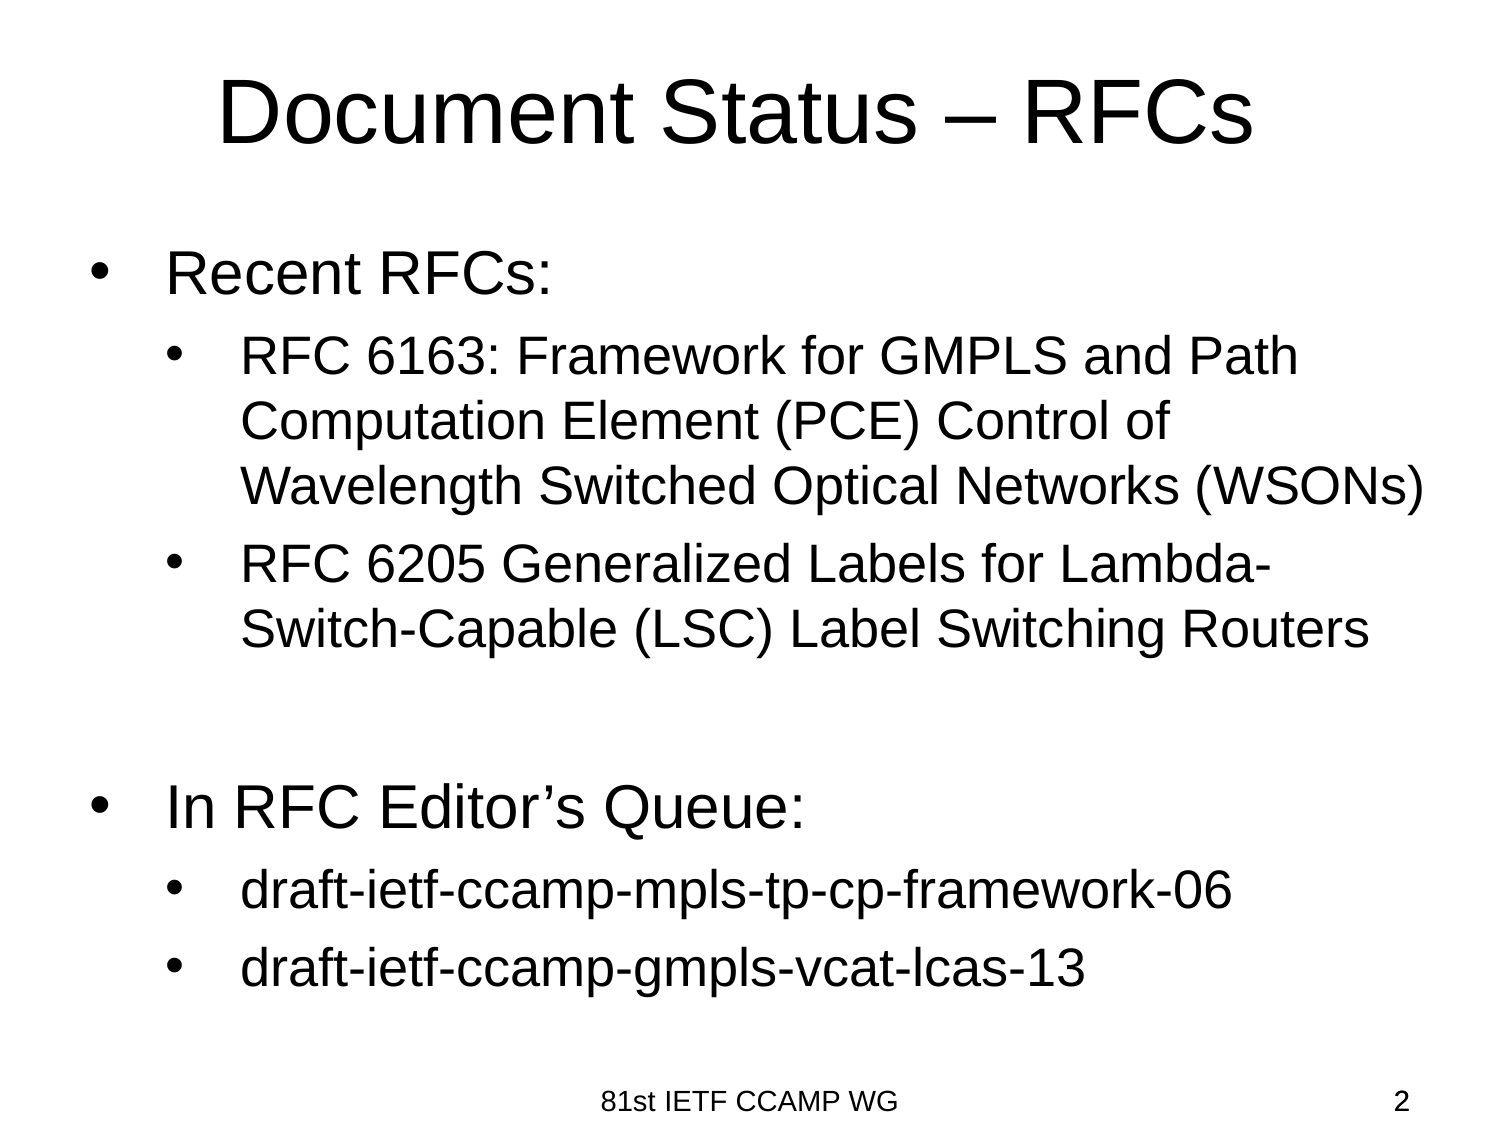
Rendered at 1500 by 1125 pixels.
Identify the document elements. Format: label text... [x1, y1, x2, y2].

list Recent RFCs: RFC 6163: Framework for GMPLS and Path Computation Element (PCE) Control of Wavelength Switched Optical Networks (WSONs) RFC 6205 Generalized Labels for Lambda-Switch-Capable (LSC) Label Switching Routers In RFC Editor’s Queue: draft-ietf-ccamp-mpls-tp-cp-framework-06 draft-ietf-ccamp-gmpls-vcat-lcas-13 [75, 224, 1450, 1071]
slide_number 2 [1074, 1074, 1425, 1125]
footer 81st IETF CCAMP WG [430, 1074, 1069, 1125]
title Document Status – RFCs [75, 7, 1425, 206]
